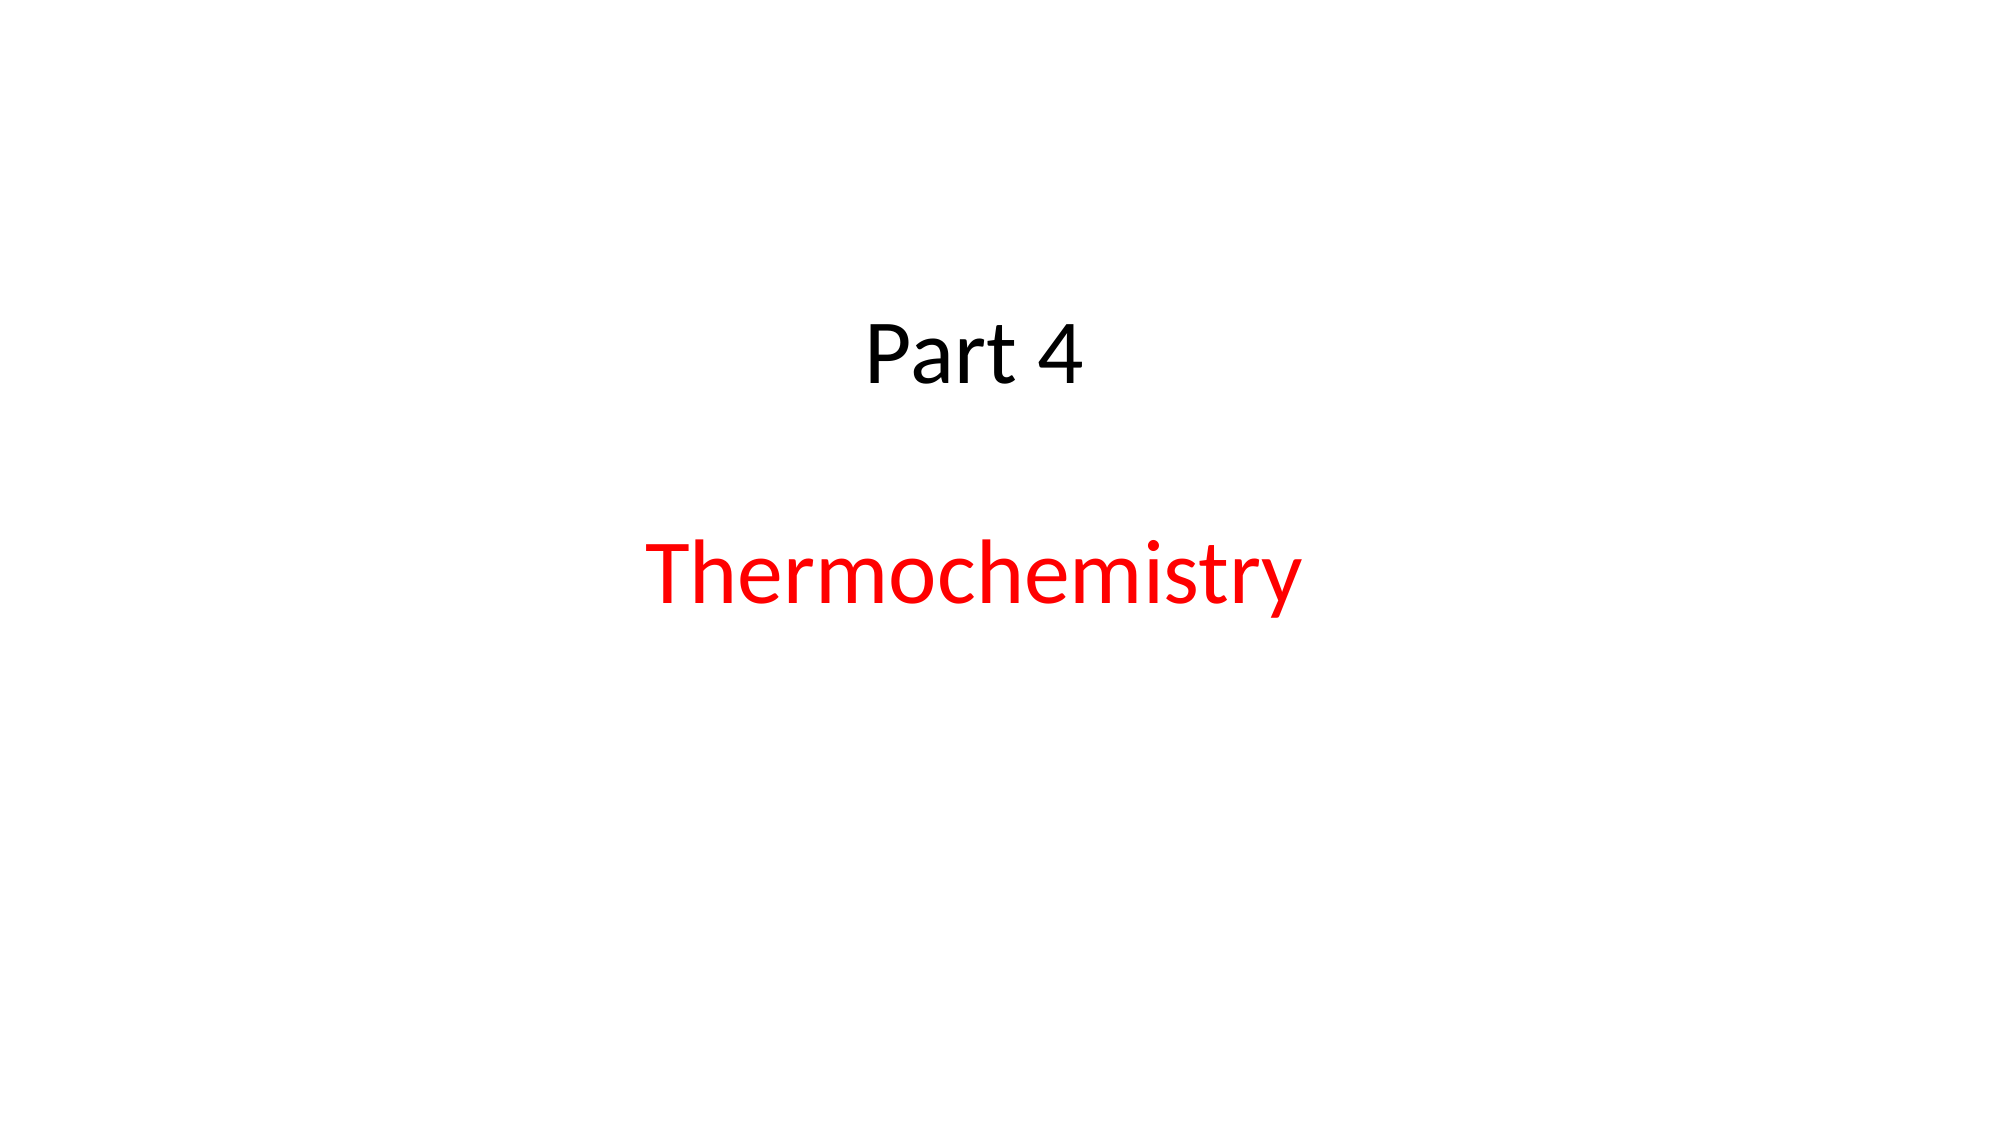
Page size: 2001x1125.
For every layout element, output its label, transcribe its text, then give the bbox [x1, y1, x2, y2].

text_box Part 4 Thermochemistry [630, 284, 1319, 629]
